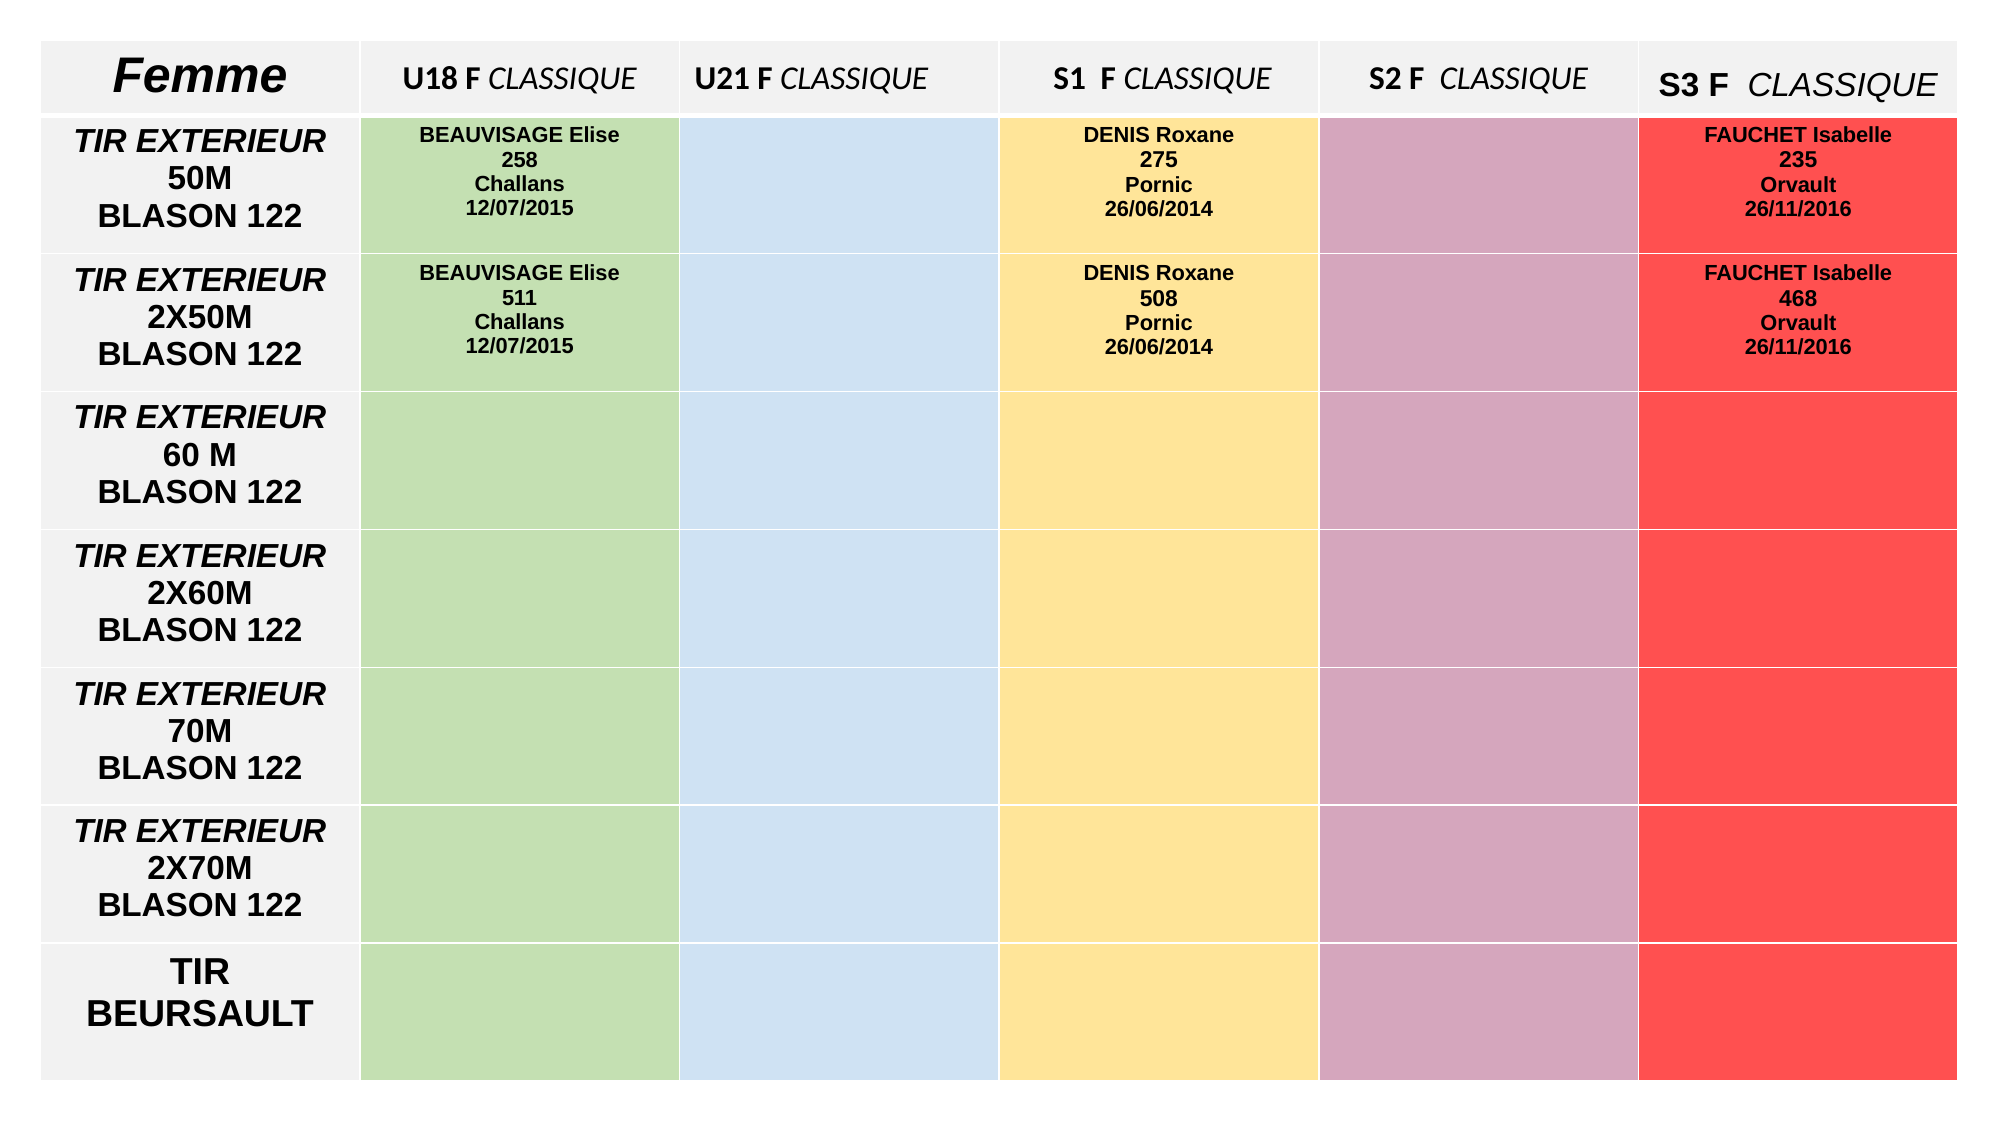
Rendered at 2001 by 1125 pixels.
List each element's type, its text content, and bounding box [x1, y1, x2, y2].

table_cell [361, 668, 679, 804]
table_cell [1000, 806, 1318, 942]
table_cell [361, 530, 679, 667]
table_cell [680, 118, 998, 253]
table_cell [1320, 668, 1638, 804]
table_header Femme [41, 41, 359, 113]
table_cell [1000, 392, 1318, 529]
table_cell FAUCHET Isabelle 235 Orvault 26/11/2016 [1639, 118, 1957, 253]
table_cell TIR EXTERIEUR 2X70M BLASON 122 [41, 806, 359, 942]
table_cell [680, 254, 998, 391]
table_cell [1639, 944, 1957, 1080]
table_cell TIR EXTERIEUR 2X60M BLASON 122 [41, 530, 359, 667]
table_cell [1639, 392, 1957, 529]
table_cell [1639, 806, 1957, 942]
table_cell [1000, 530, 1318, 667]
table_header S3 F CLASSIQUE [1639, 41, 1957, 113]
table_cell [680, 806, 998, 942]
table_cell [1320, 530, 1638, 667]
table_header S1 F CLASSIQUE [1000, 41, 1318, 113]
table_cell TIR EXTERIEUR 50M BLASON 122 [41, 118, 359, 253]
table_cell [1320, 392, 1638, 529]
table_cell [680, 392, 998, 529]
table_cell [361, 806, 679, 942]
table_cell [1320, 944, 1638, 1080]
table_cell [680, 944, 998, 1080]
table_cell TIR BEURSAULT [41, 944, 359, 1080]
table_cell [1000, 668, 1318, 804]
table_cell [1639, 668, 1957, 804]
table_cell [680, 668, 998, 804]
table_header S2 F CLASSIQUE [1320, 41, 1638, 113]
table_cell DENIS Roxane 508 Pornic 26/06/2014 [1000, 254, 1318, 391]
table_cell [1320, 118, 1638, 253]
table_cell [1320, 254, 1638, 391]
table_cell BEAUVISAGE Elise 511 Challans 12/07/2015 [361, 254, 679, 391]
table_cell [1639, 530, 1957, 667]
table_cell [680, 530, 998, 667]
table_cell [1320, 806, 1638, 942]
table_cell [361, 392, 679, 529]
table_cell TIR EXTERIEUR 60 M BLASON 122 [41, 392, 359, 529]
table_cell [1000, 944, 1318, 1080]
table_cell TIR EXTERIEUR 2X50M BLASON 122 [41, 254, 359, 391]
table_header U18 F CLASSIQUE [361, 41, 679, 113]
table_header U21 F CLASSIQUE [680, 41, 998, 113]
table_cell TIR EXTERIEUR 70M BLASON 122 [41, 668, 359, 804]
table_cell DENIS Roxane 275 Pornic 26/06/2014 [1000, 118, 1318, 253]
table_cell BEAUVISAGE Elise 258 Challans 12/07/2015 [361, 118, 679, 253]
table_cell [361, 944, 679, 1080]
table_cell FAUCHET Isabelle 468 Orvault 26/11/2016 [1639, 254, 1957, 391]
